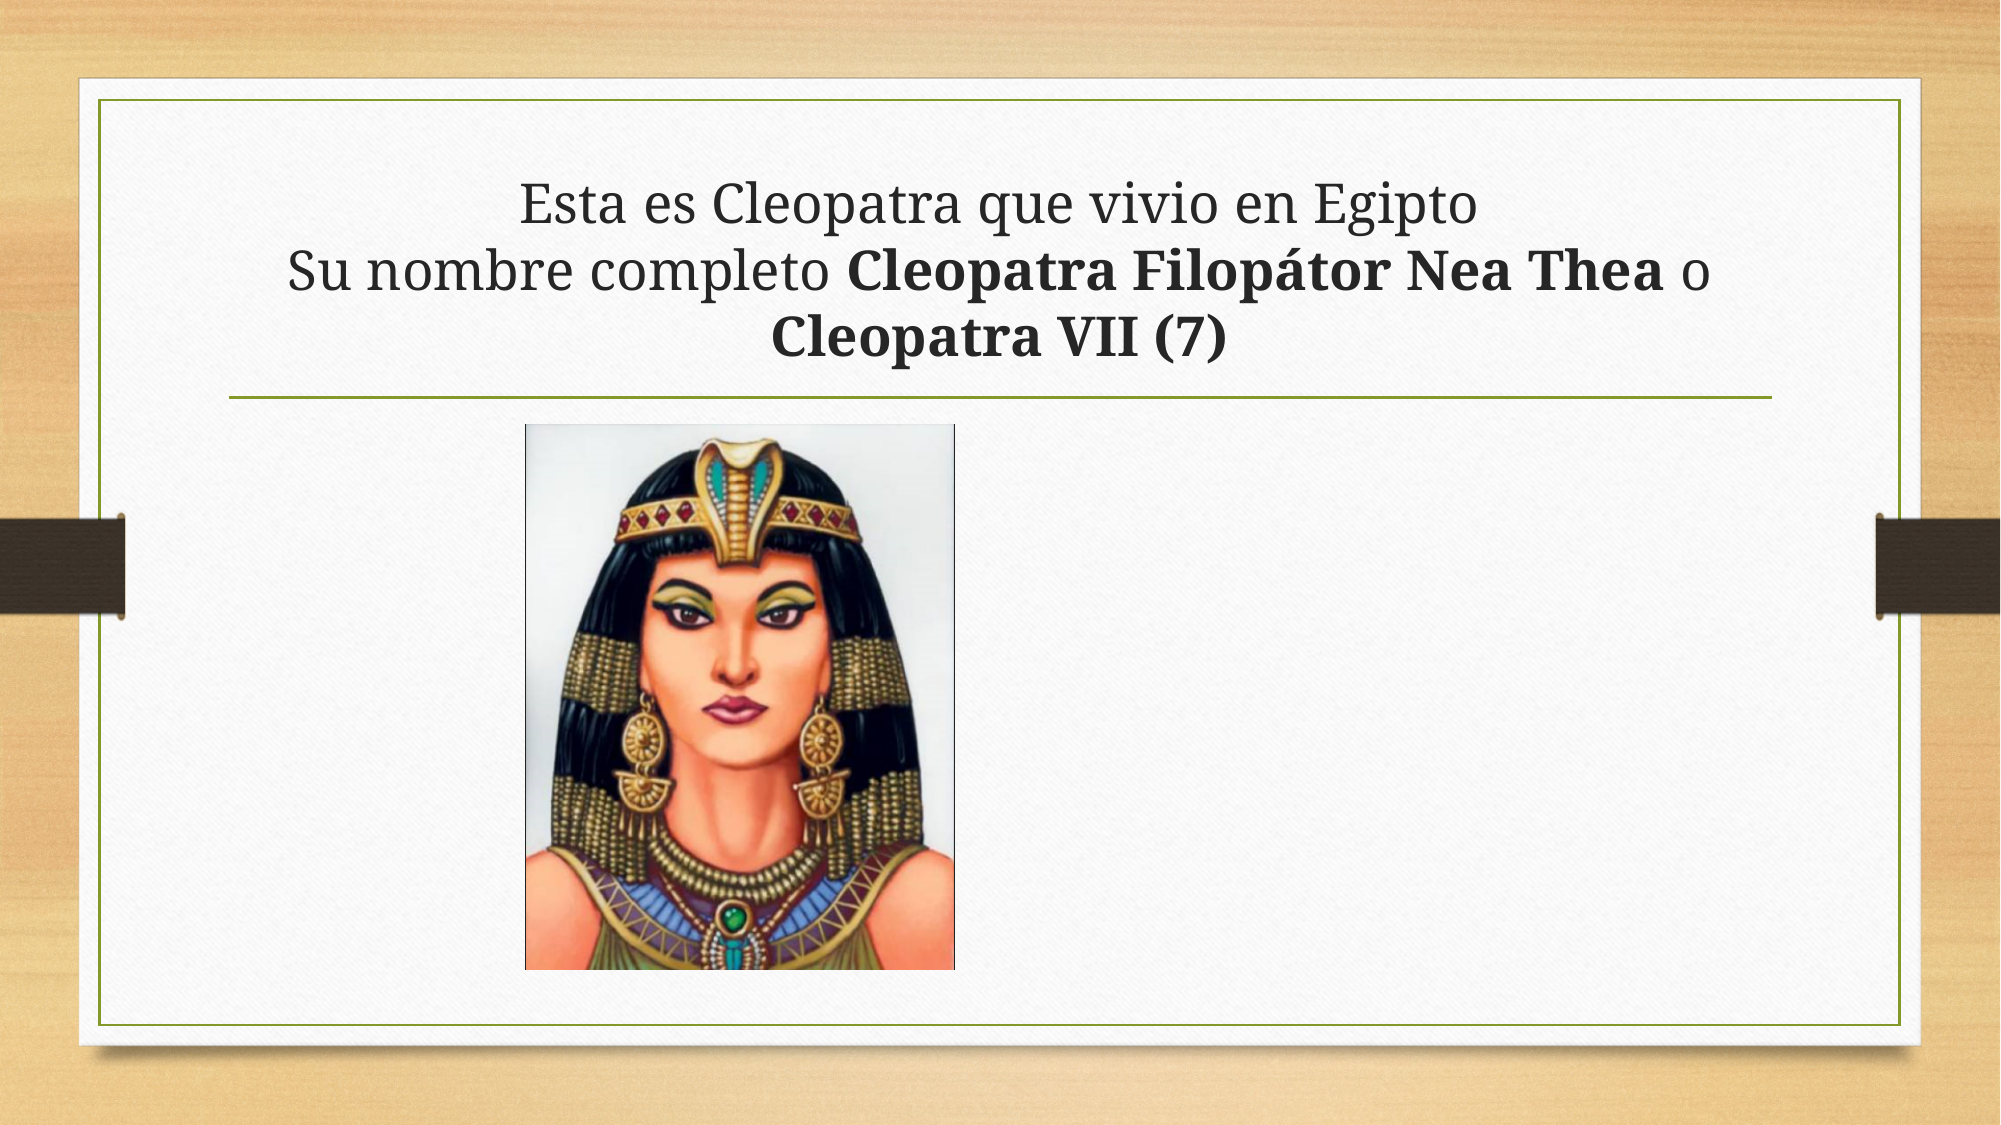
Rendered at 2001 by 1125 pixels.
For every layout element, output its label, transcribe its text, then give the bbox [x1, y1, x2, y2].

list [524, 424, 956, 970]
title Esta es Cleopatra que vivio en Egipto Su nombre completo Cleopatra Filopátor Nea Thea o Cleopatra VII (7) [212, 161, 1788, 375]
picture [0, 0, 2001, 1125]
